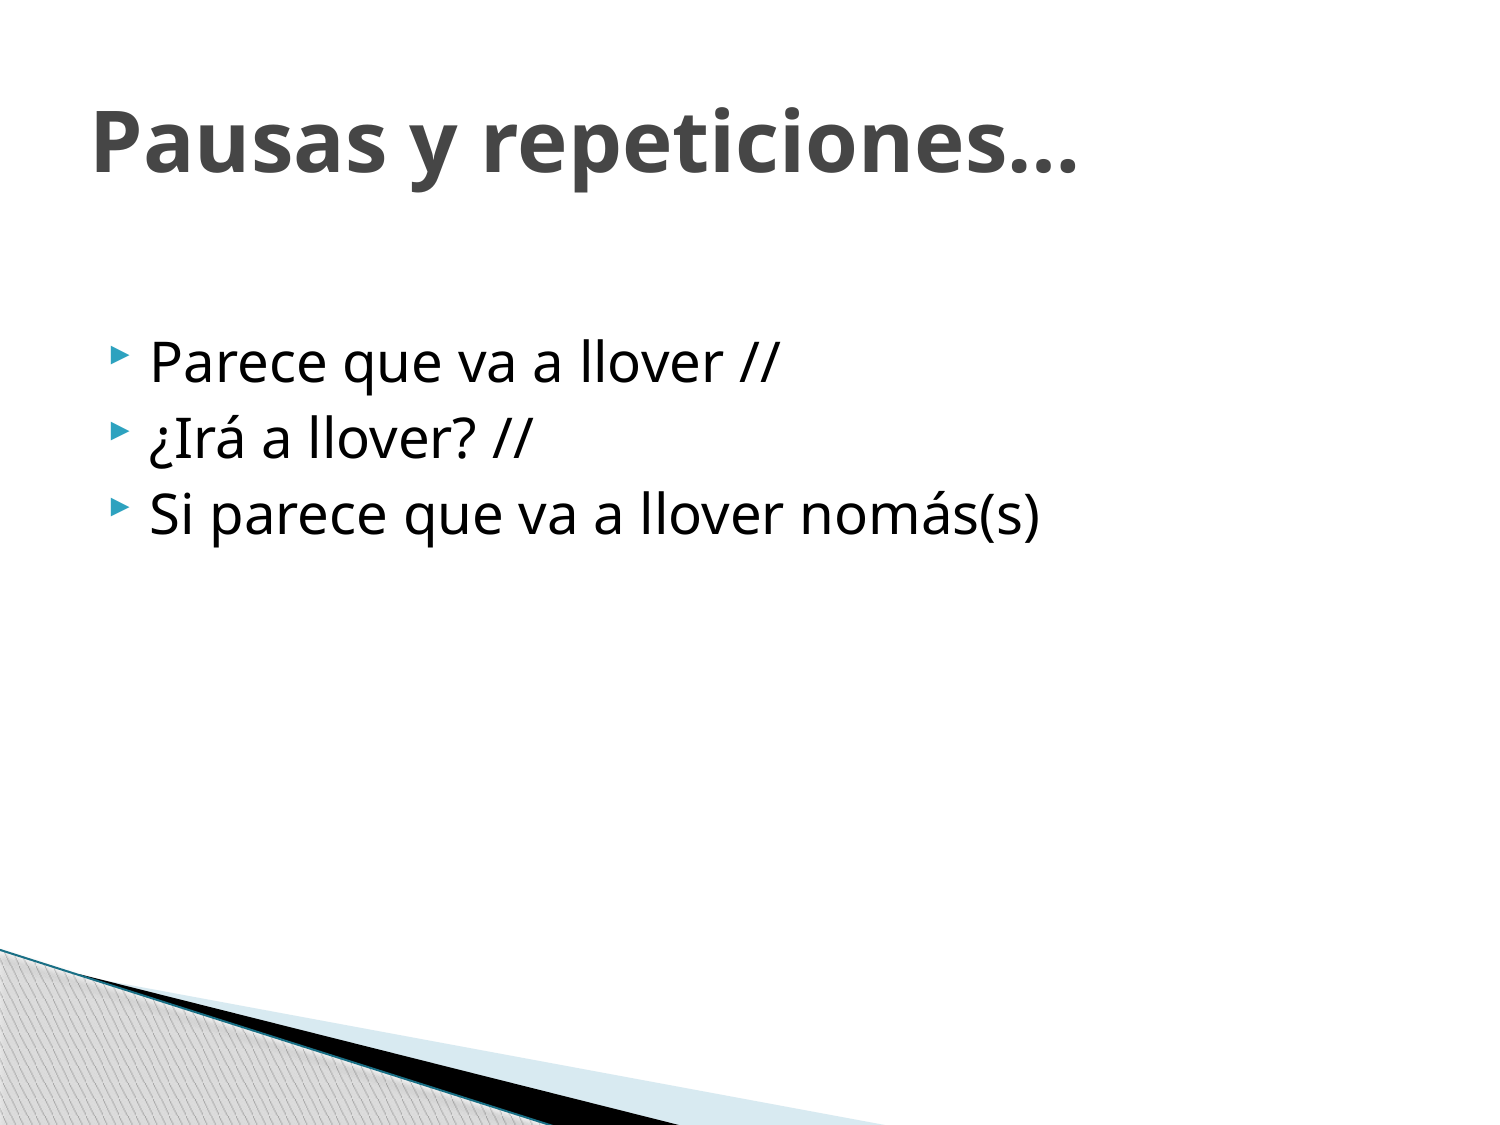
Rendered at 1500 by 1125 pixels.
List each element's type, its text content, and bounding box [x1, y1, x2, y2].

title Pausas y repeticiones… [75, 45, 1425, 233]
list Parece que va a llover // ¿Irá a llover? // Si parece que va a llover nomás(s) [75, 243, 1425, 986]
